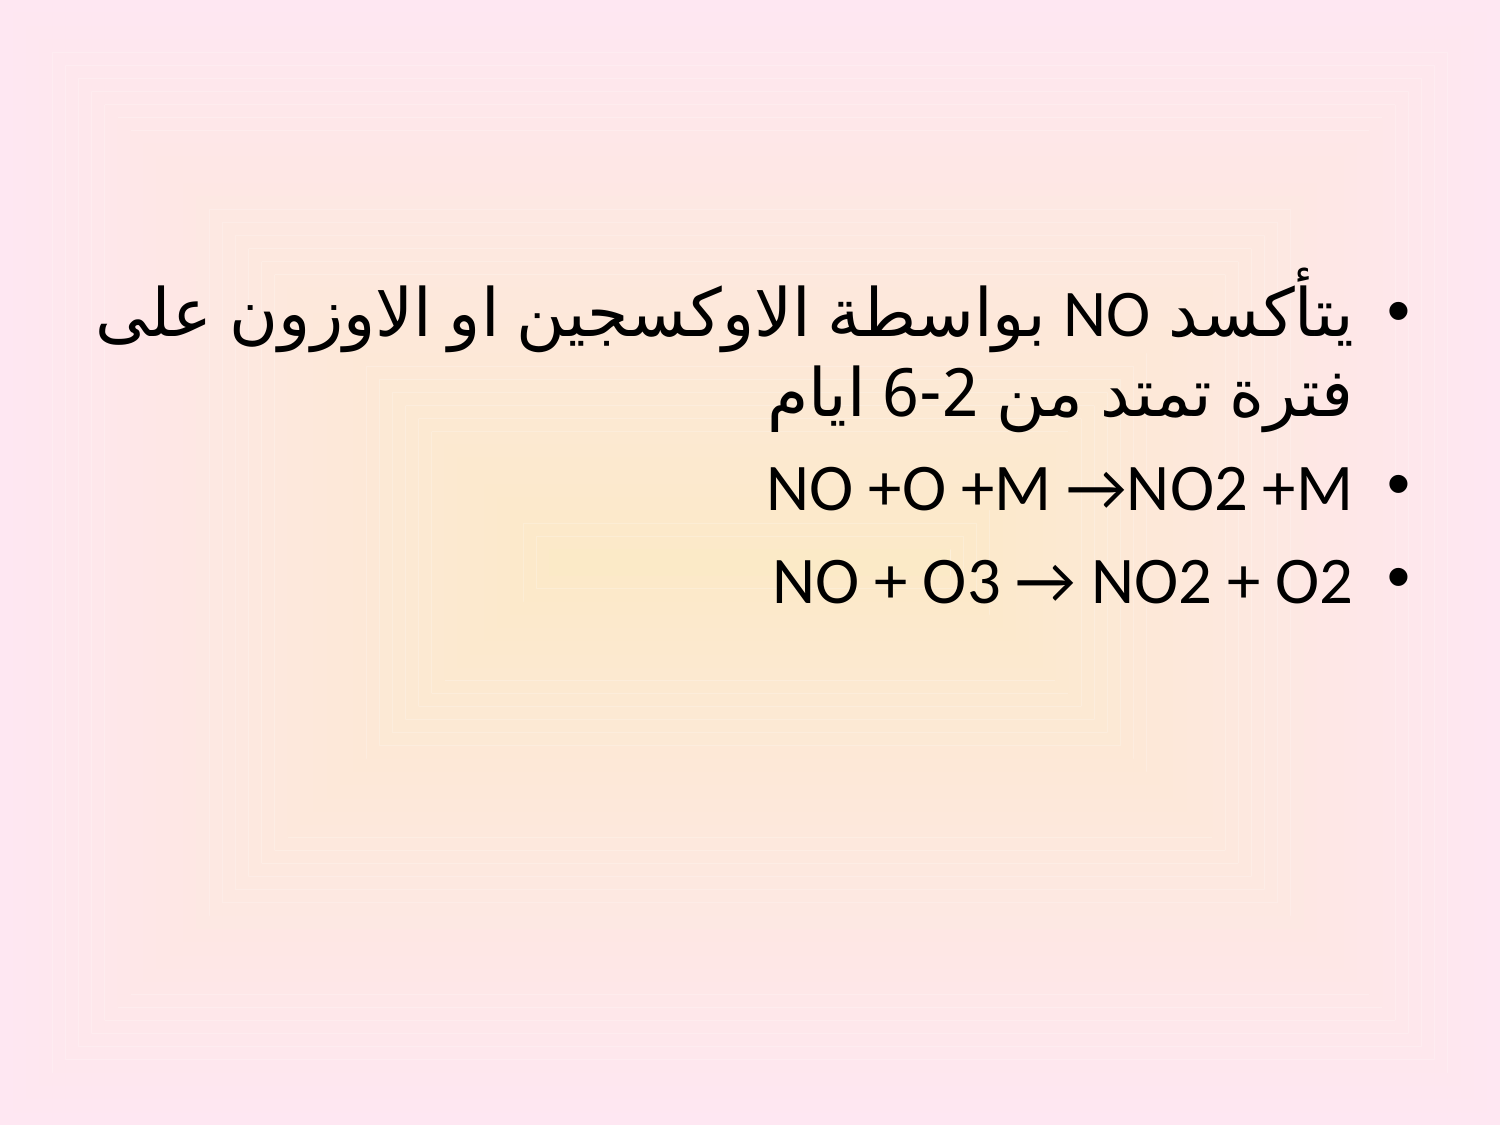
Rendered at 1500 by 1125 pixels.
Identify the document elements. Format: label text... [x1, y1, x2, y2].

list يتأكسد NO بواسطة الاوكسجين او الاوزون على فترة تمتد من 2-6 ايام NO +O +M →NO2 +M NO + O3 → NO2 + O2 [75, 262, 1425, 1005]
